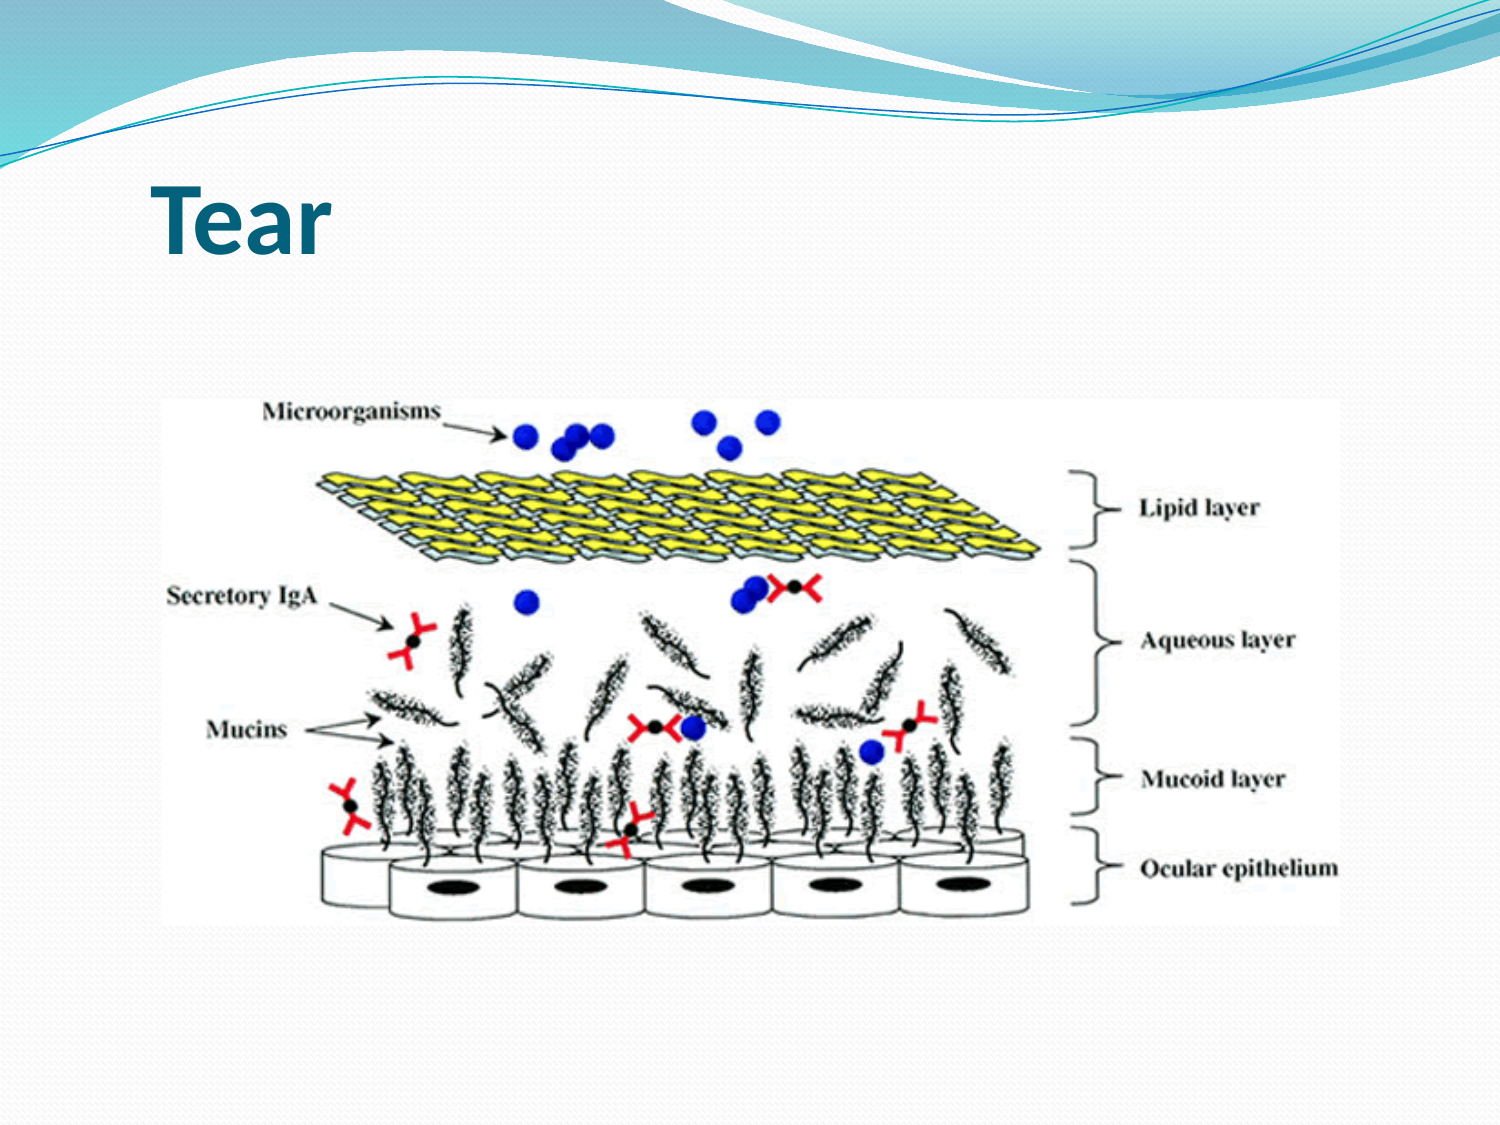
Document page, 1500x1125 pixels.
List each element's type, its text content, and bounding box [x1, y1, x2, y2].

title Tear [150, 87, 1500, 275]
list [162, 399, 1340, 926]
